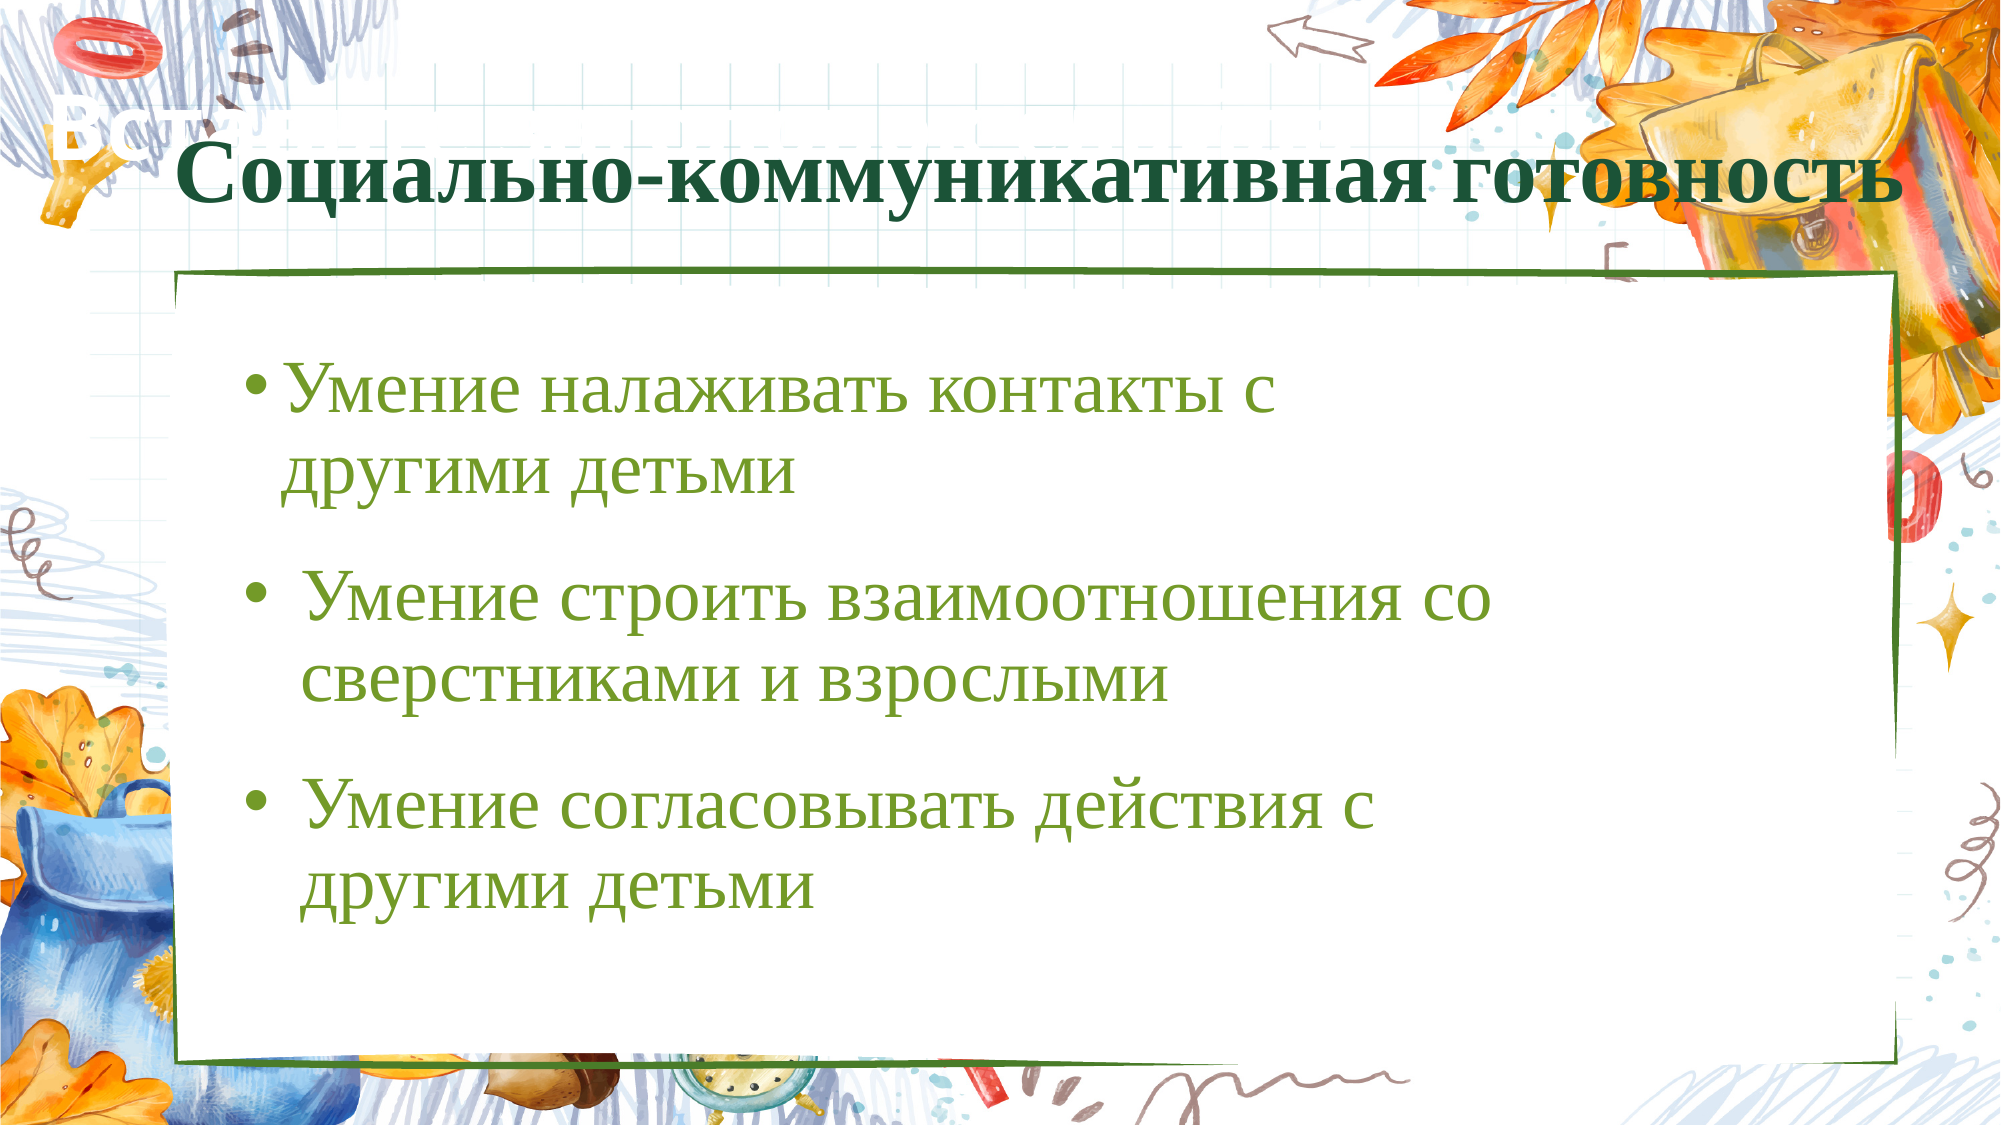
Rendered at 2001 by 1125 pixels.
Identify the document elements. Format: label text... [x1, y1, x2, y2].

text_box Социально-коммуникативная готовность [157, 64, 1923, 282]
picture [0, 0, 2001, 1125]
title Вставьте заголовок слайда [30, 22, 1391, 240]
text_box [166, 269, 1900, 1067]
list Умение налаживать контакты с другими детьми Умение строить взаимоотношения со сверстниками и взрослыми Умение согласовывать действия с другими детьми [228, 340, 1802, 968]
